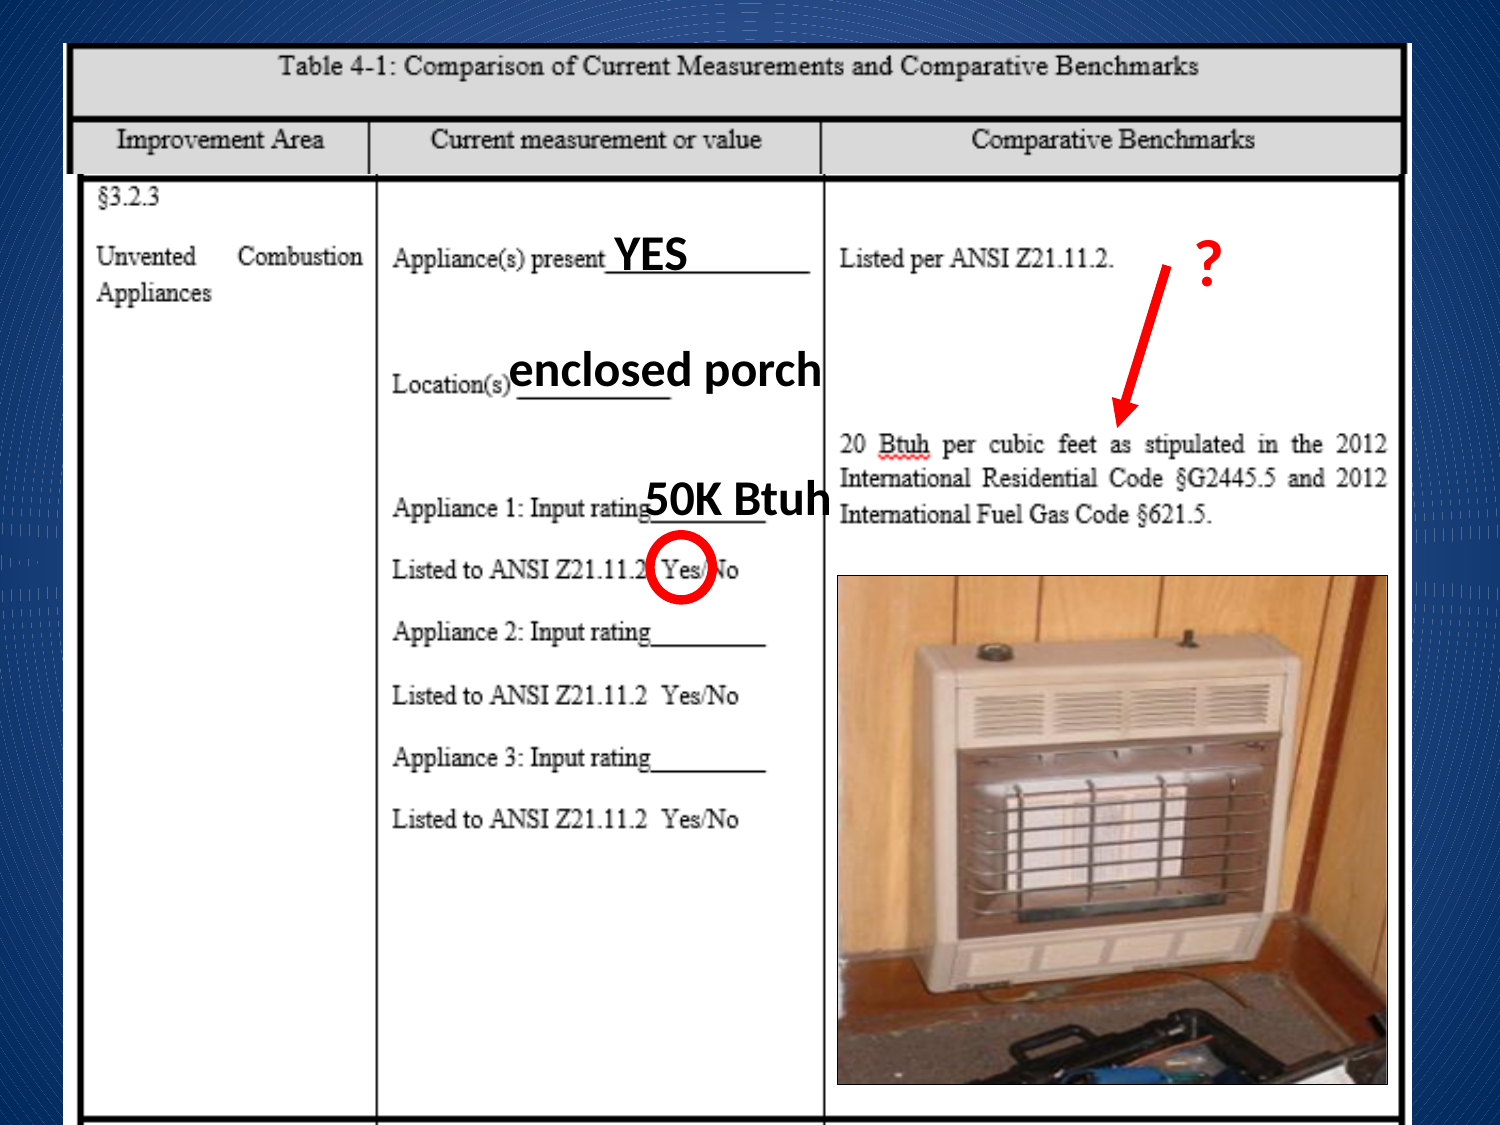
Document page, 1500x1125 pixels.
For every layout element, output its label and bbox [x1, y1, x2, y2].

picture [837, 574, 1387, 1085]
picture [63, 43, 1412, 174]
list [63, 174, 1412, 1125]
text_box [1116, 265, 1168, 429]
